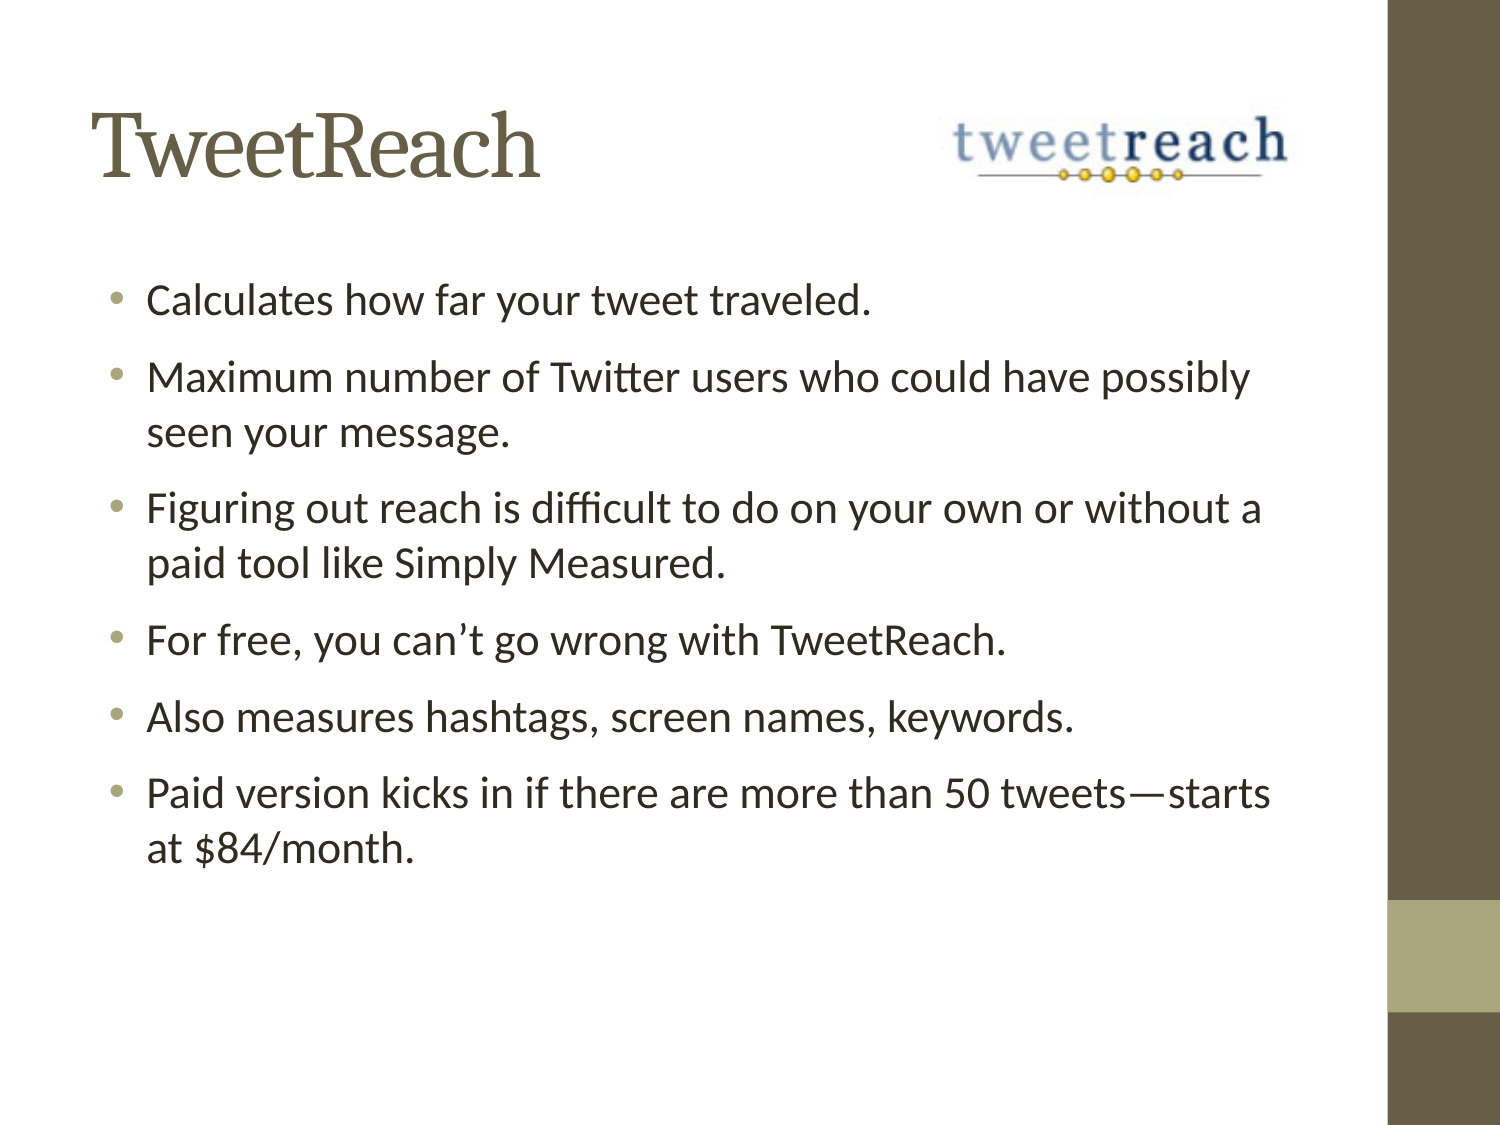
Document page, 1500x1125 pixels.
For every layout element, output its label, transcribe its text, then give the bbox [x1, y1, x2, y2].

list Calculates how far your tweet traveled. Maximum number of Twitter users who could have possibly seen your message. Figuring out reach is difficult to do on your own or without a paid tool like Simply Measured. For free, you can’t go wrong with TweetReach. Also measures hashtags, screen names, keywords. Paid version kicks in if there are more than 50 tweets—starts at $84/month. [75, 262, 1325, 1050]
title TweetReach [75, 45, 1325, 233]
picture [924, 86, 1313, 216]
